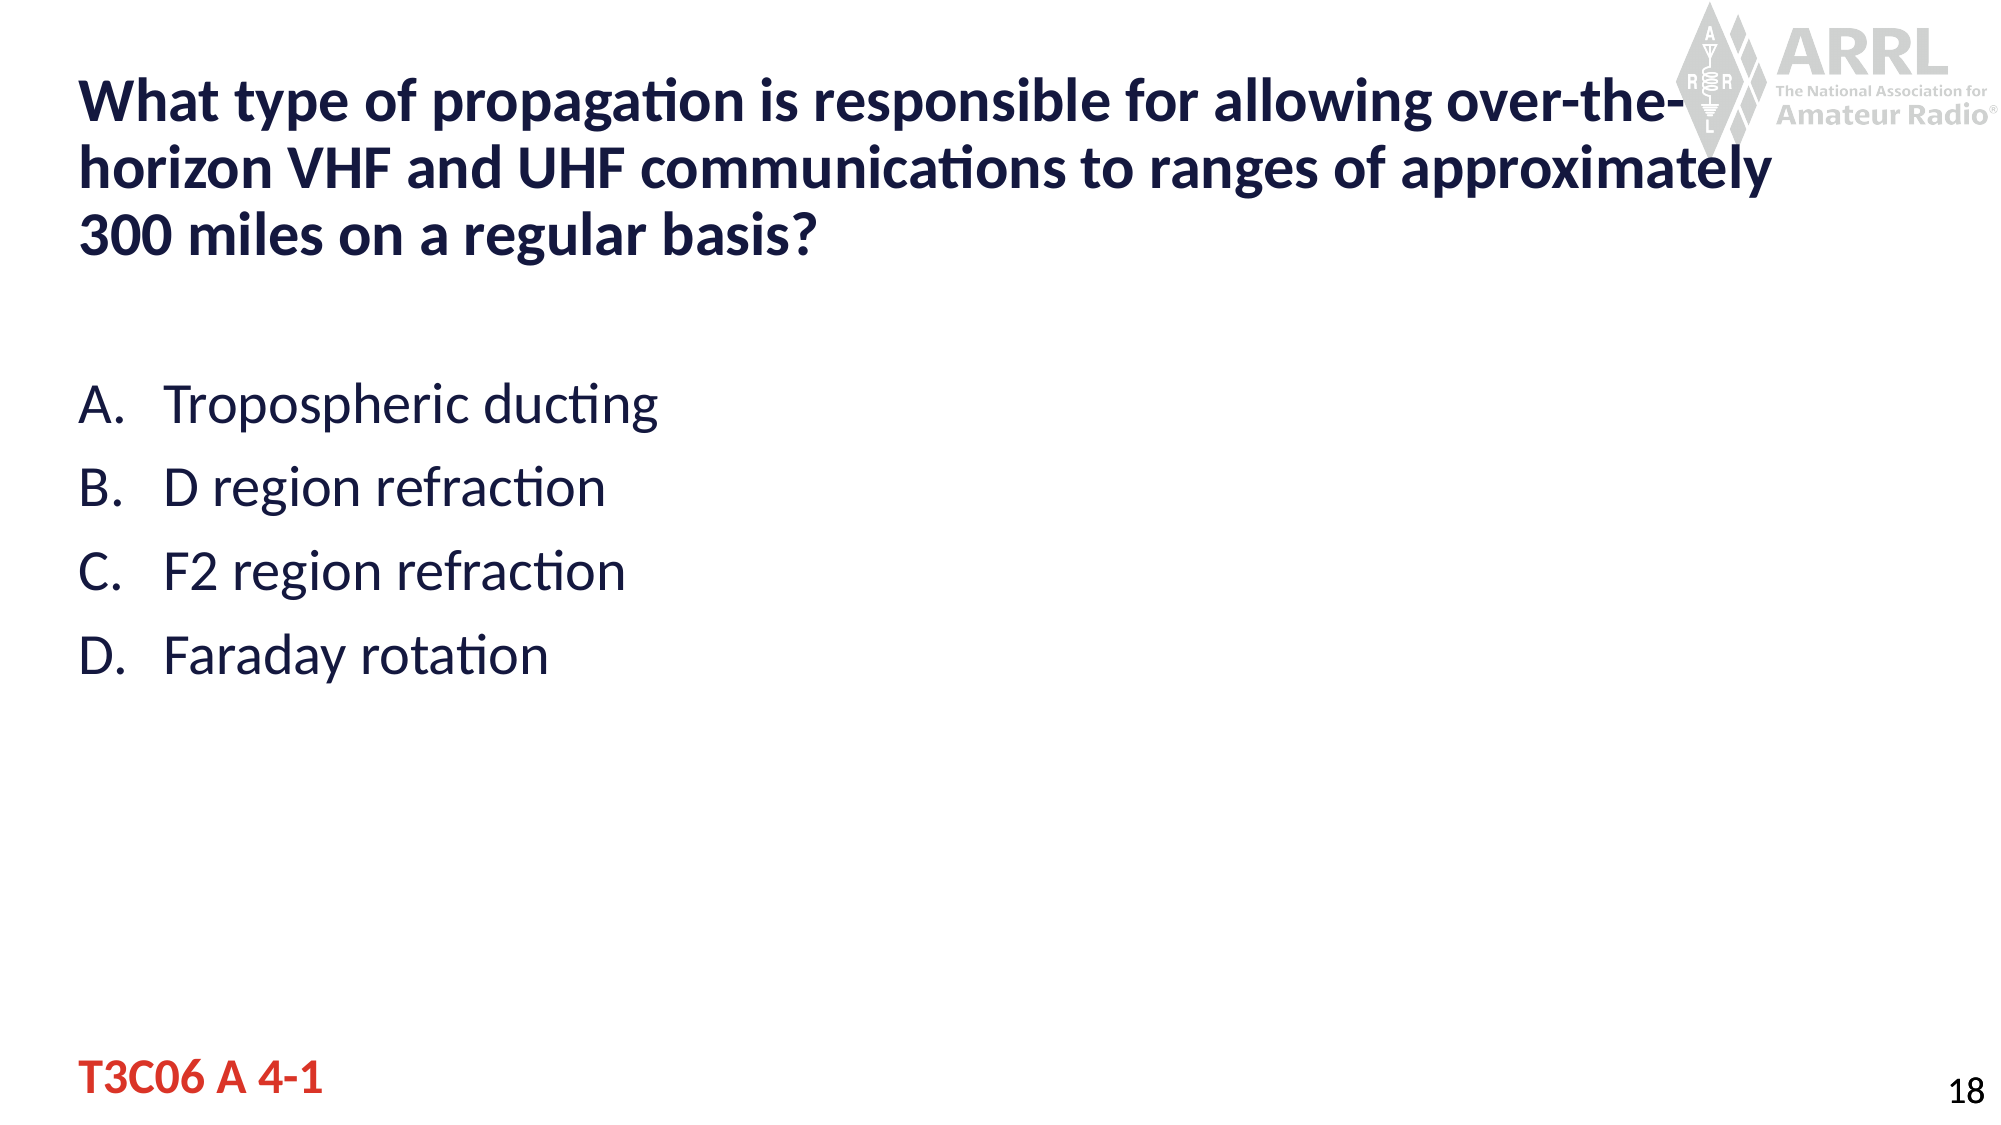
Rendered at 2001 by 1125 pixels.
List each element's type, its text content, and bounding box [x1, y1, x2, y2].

picture [1674, 0, 2000, 164]
list Tropospheric ducting D region refraction F2 region refraction Faraday rotation [63, 365, 1863, 989]
text_box T3C06 A 4-1 [63, 1036, 921, 1112]
title What type of propagation is responsible for allowing over-the-horizon VHF and UHF communications to ranges of approximately 300 miles on a regular basis? [63, 59, 1863, 278]
